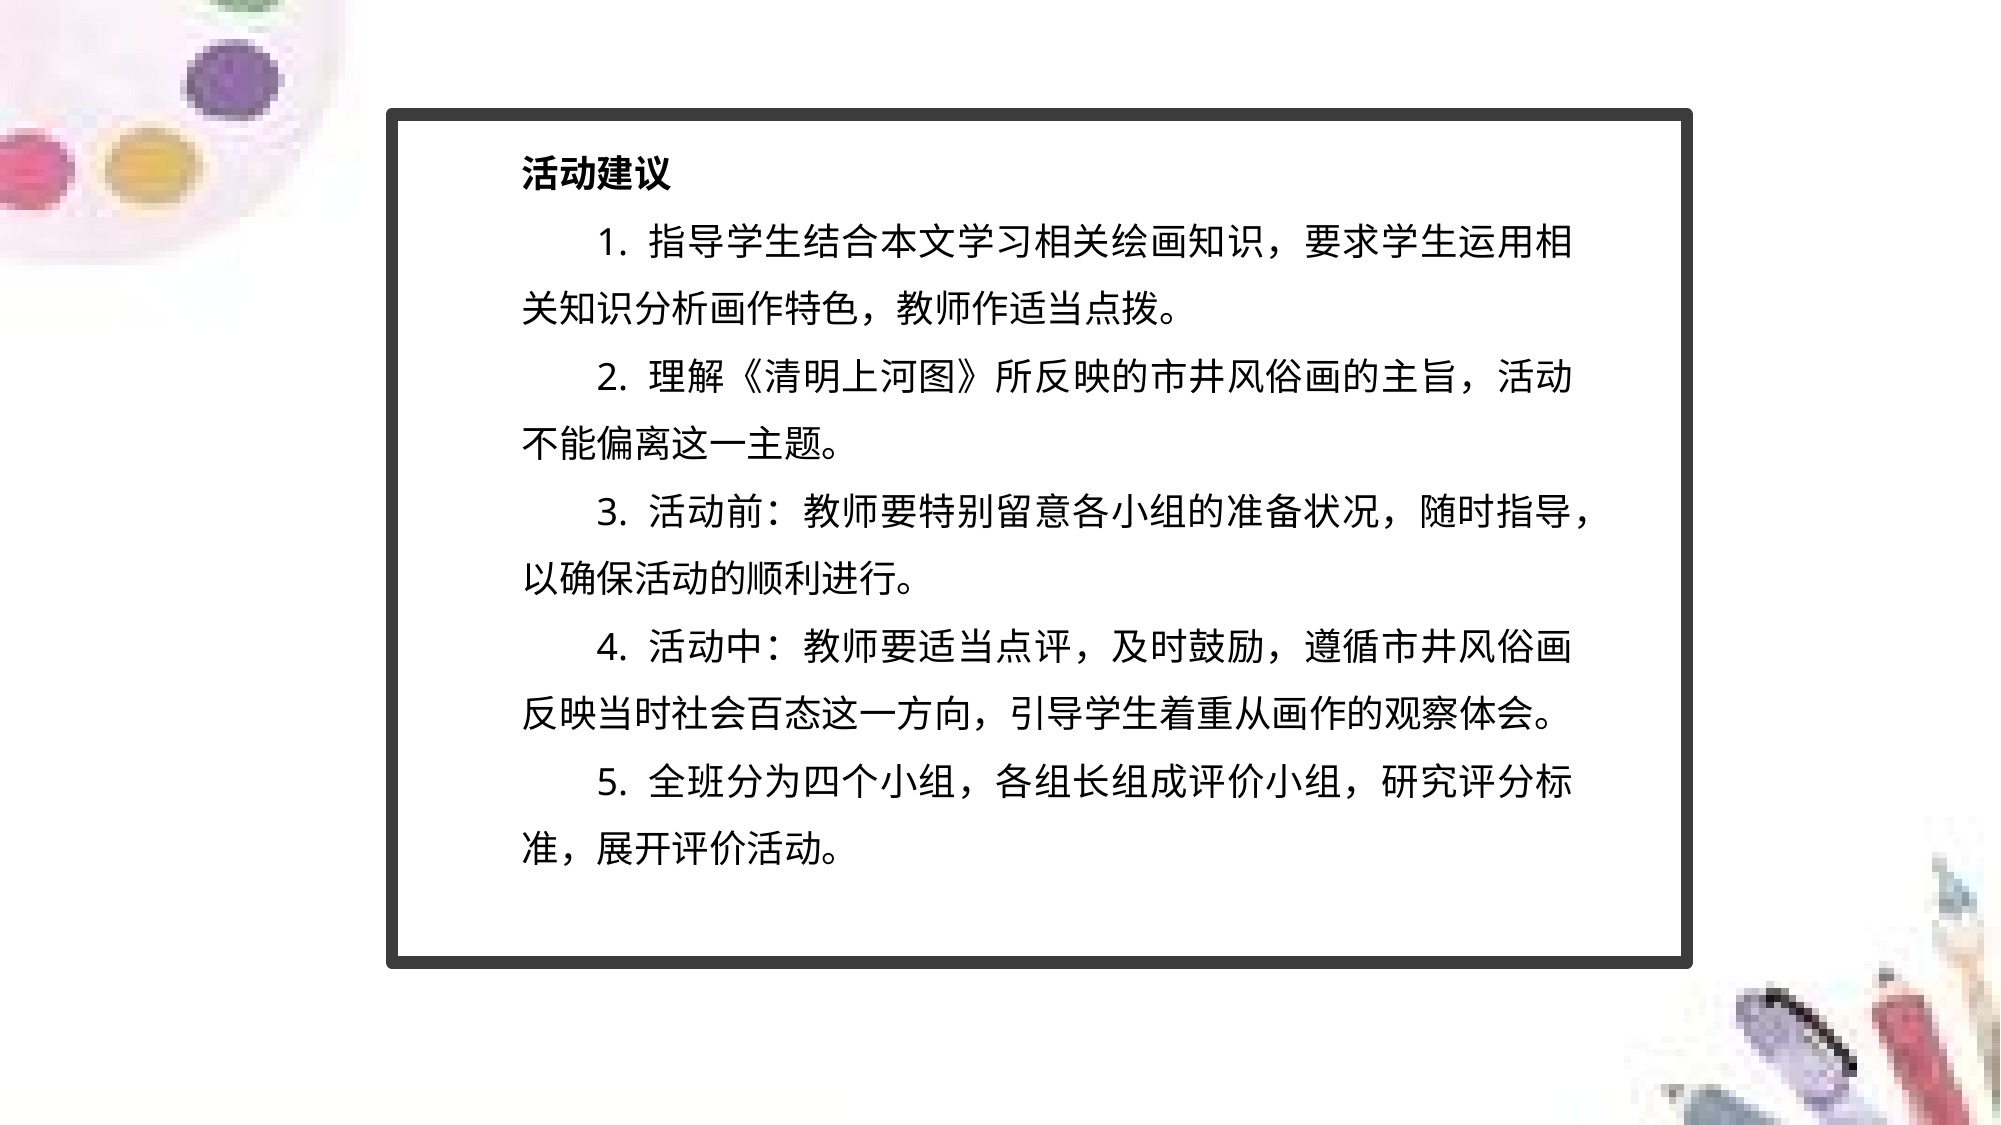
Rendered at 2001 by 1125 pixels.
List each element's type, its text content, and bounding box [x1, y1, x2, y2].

text_box 活动建议 1. 指导学生结合本文学习相关绘画知识，要求学生运用相关知识分析画作特色，教师作适当点拨。 2. 理解《清明上河图》所反映的市井风俗画的主旨，活动不能偏离这一主题。 3. 活动前：教师要特别留意各小组的准备状况，随时指导，以确保活动的顺利进行。 4. 活动中：教师要适当点评，及时鼓励，遵循市井风俗画反映当时社会百态这一方向，引导学生着重从画作的观察体会。 5. 全班分为四个小组，各组长组成评价小组，研究评分标准，展开评价活动。 [506, 129, 1589, 878]
picture [0, 0, 2000, 1125]
text_box [390, 112, 1689, 964]
slide_number [1433, 1042, 1900, 1103]
